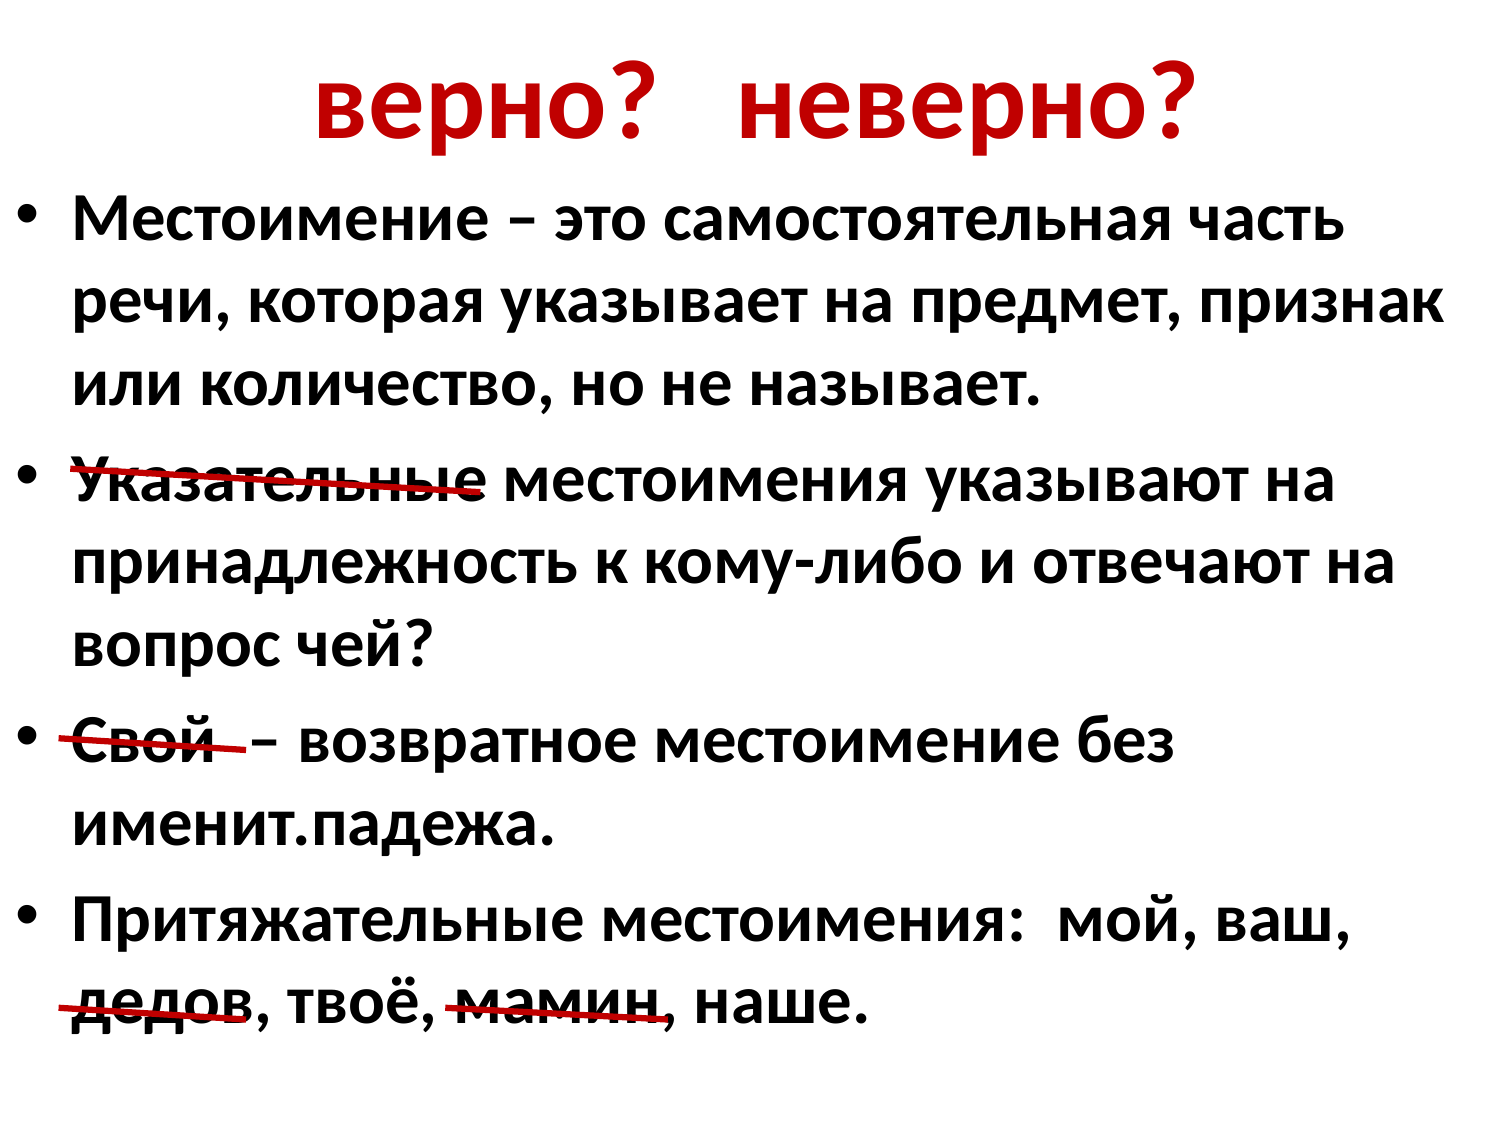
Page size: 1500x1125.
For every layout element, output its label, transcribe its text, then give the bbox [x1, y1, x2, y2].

list Местоимение – это самостоятельная часть речи, которая указывает на предмет, признак или количество, но не называет. Указательные местоимения указывают на принадлежность к кому-либо и отвечают на вопрос чей? Свой – возвратное местоимение без именит.падежа. Притяжательные местоимения: мой, ваш, дедов, твоё, мамин, наше. [0, 164, 1500, 1058]
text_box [58, 737, 247, 751]
title верно? неверно? [82, 0, 1432, 164]
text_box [58, 1007, 247, 1020]
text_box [445, 1007, 669, 1020]
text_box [70, 468, 481, 493]
